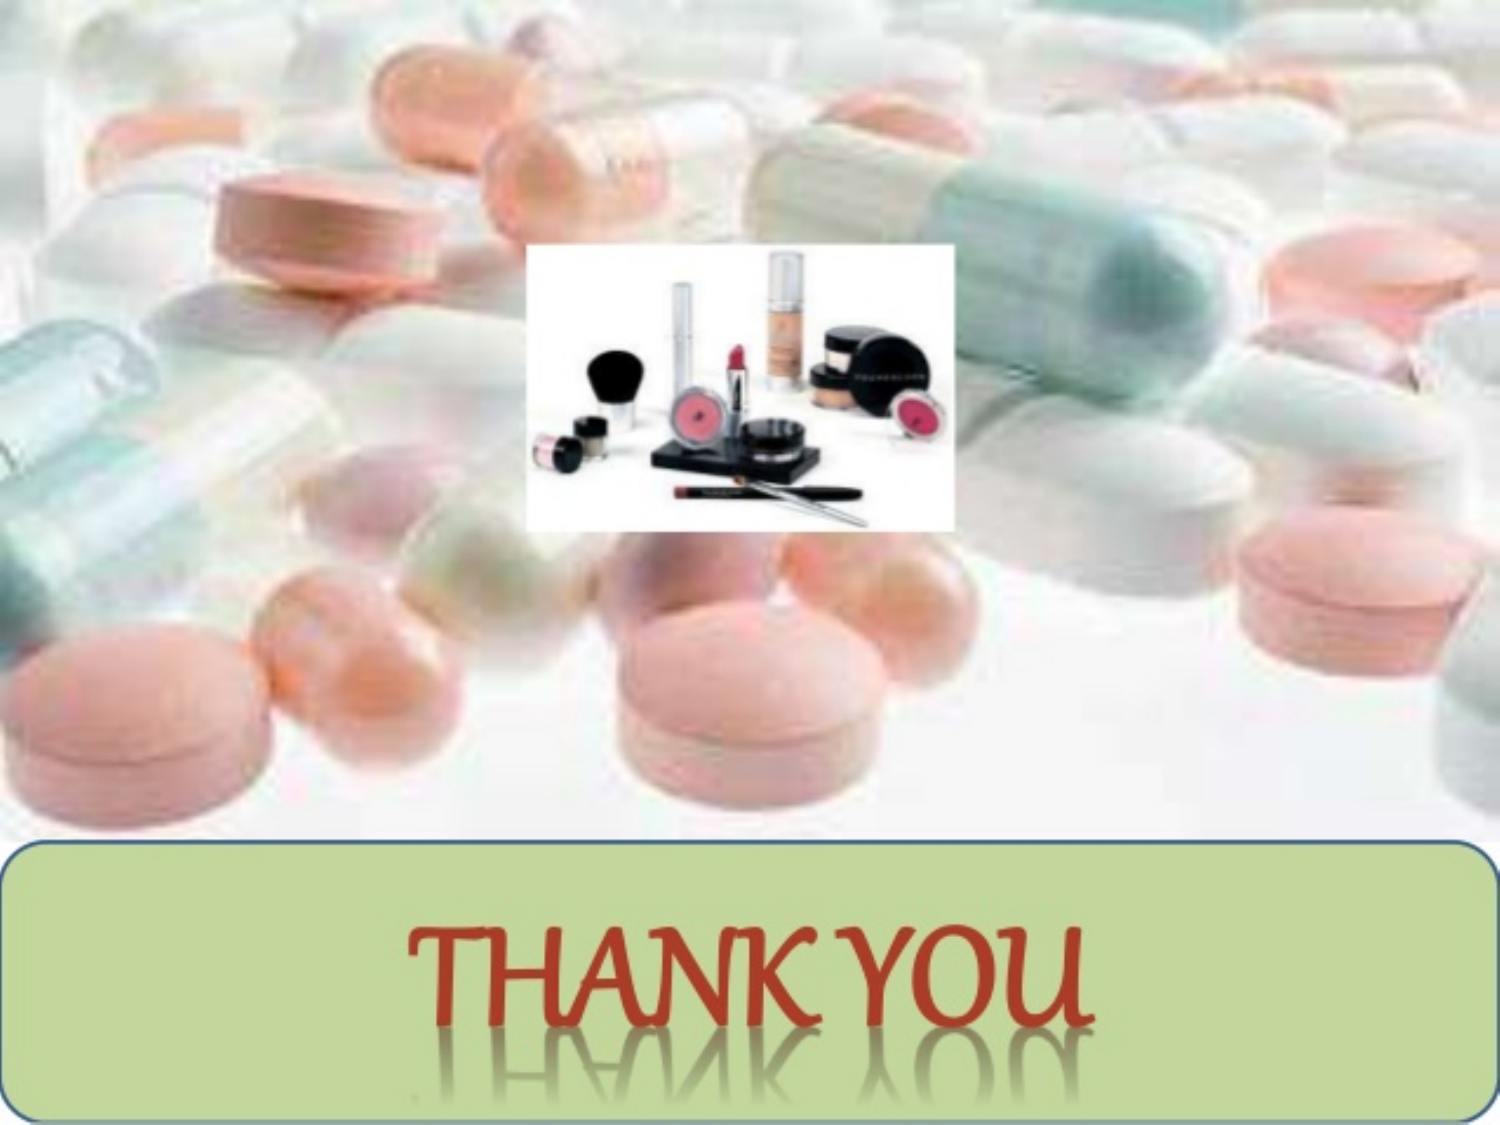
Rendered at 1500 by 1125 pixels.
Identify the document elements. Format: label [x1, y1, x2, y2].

list [0, 0, 1500, 1125]
